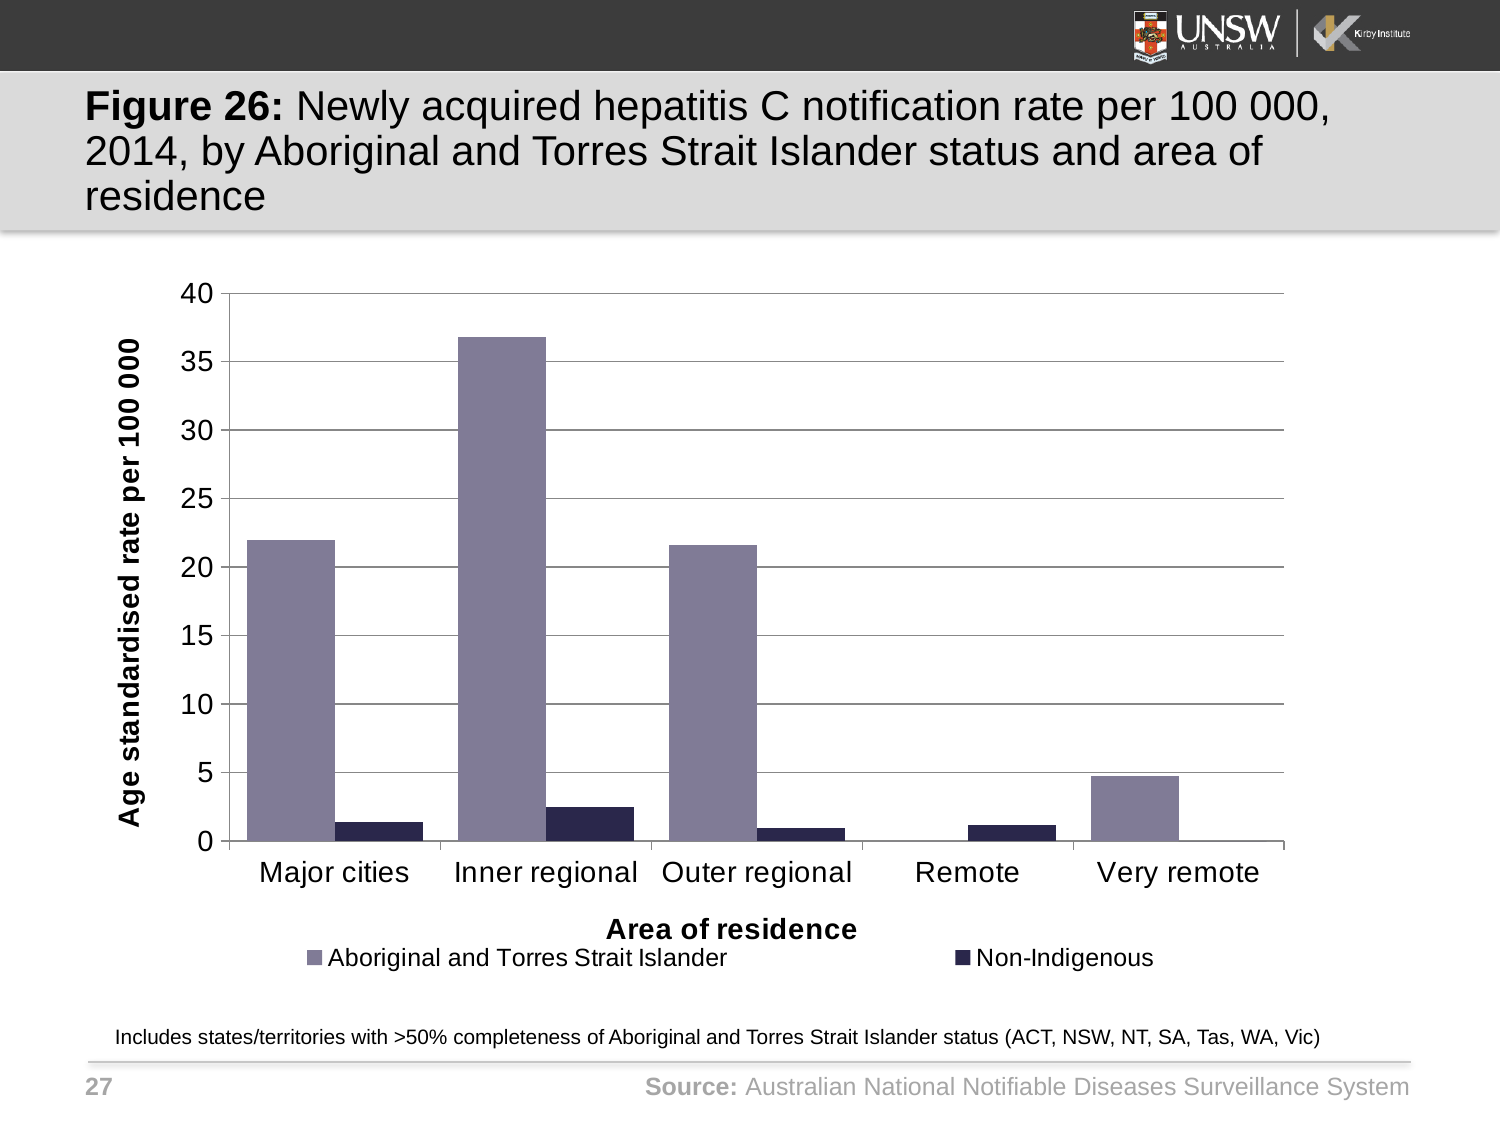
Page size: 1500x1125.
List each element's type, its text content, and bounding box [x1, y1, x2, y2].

slide_number 27 [85, 1070, 195, 1112]
text_box Includes states/territories with >50% completeness of Aboriginal and Torres Strait Islander status (ACT, NSW, NT, SA, Tas, WA, Vic) [100, 1016, 1424, 1057]
chart [84, 262, 1412, 1023]
list Source: Australian National Notifiable Diseases Surveillance System [262, 1070, 1412, 1112]
title Figure 26: Newly acquired hepatitis C notification rate per 100 000, 2014, by Aboriginal and Torres Strait Islander status and area of residence [85, 84, 1412, 216]
picture [0, 0, 1500, 71]
